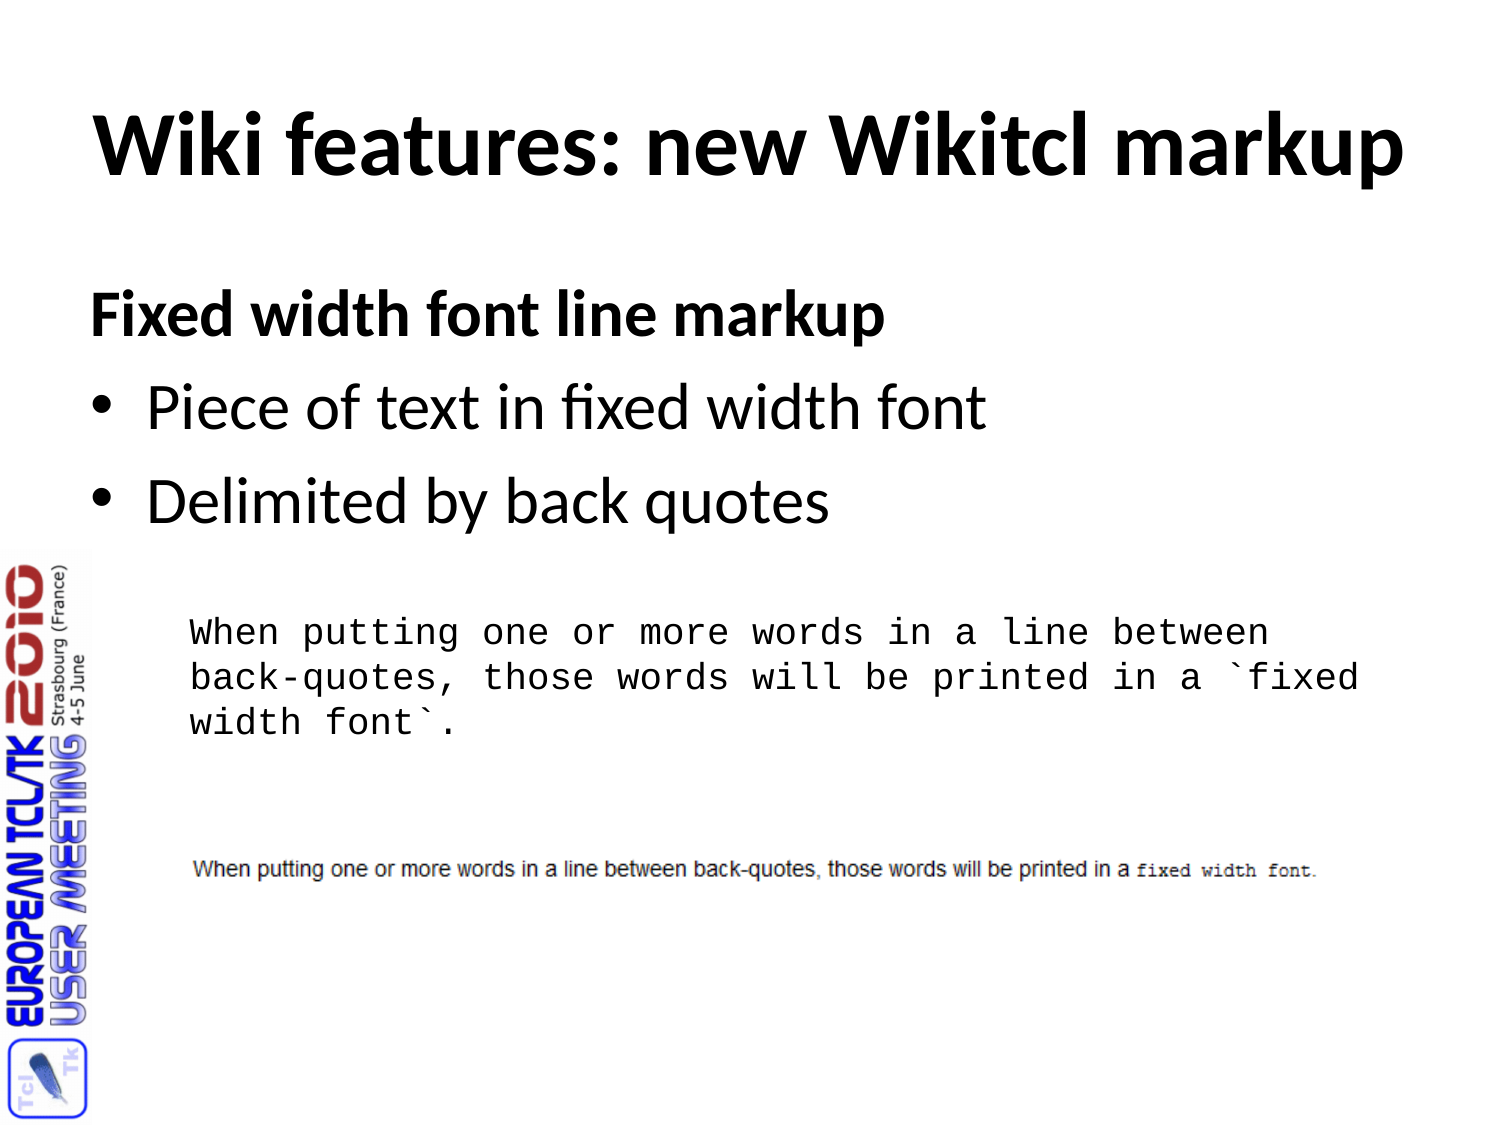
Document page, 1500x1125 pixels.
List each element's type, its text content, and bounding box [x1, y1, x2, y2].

title Wiki features: new Wikitcl markup [75, 45, 1425, 233]
list Fixed width font line markup Piece of text in fixed width font Delimited by back quotes [75, 262, 1425, 1005]
picture [0, 550, 1324, 1124]
text_box When putting one or more words in a line between back-quotes, those words will be printed in a `fixed width font`. [174, 599, 1375, 795]
